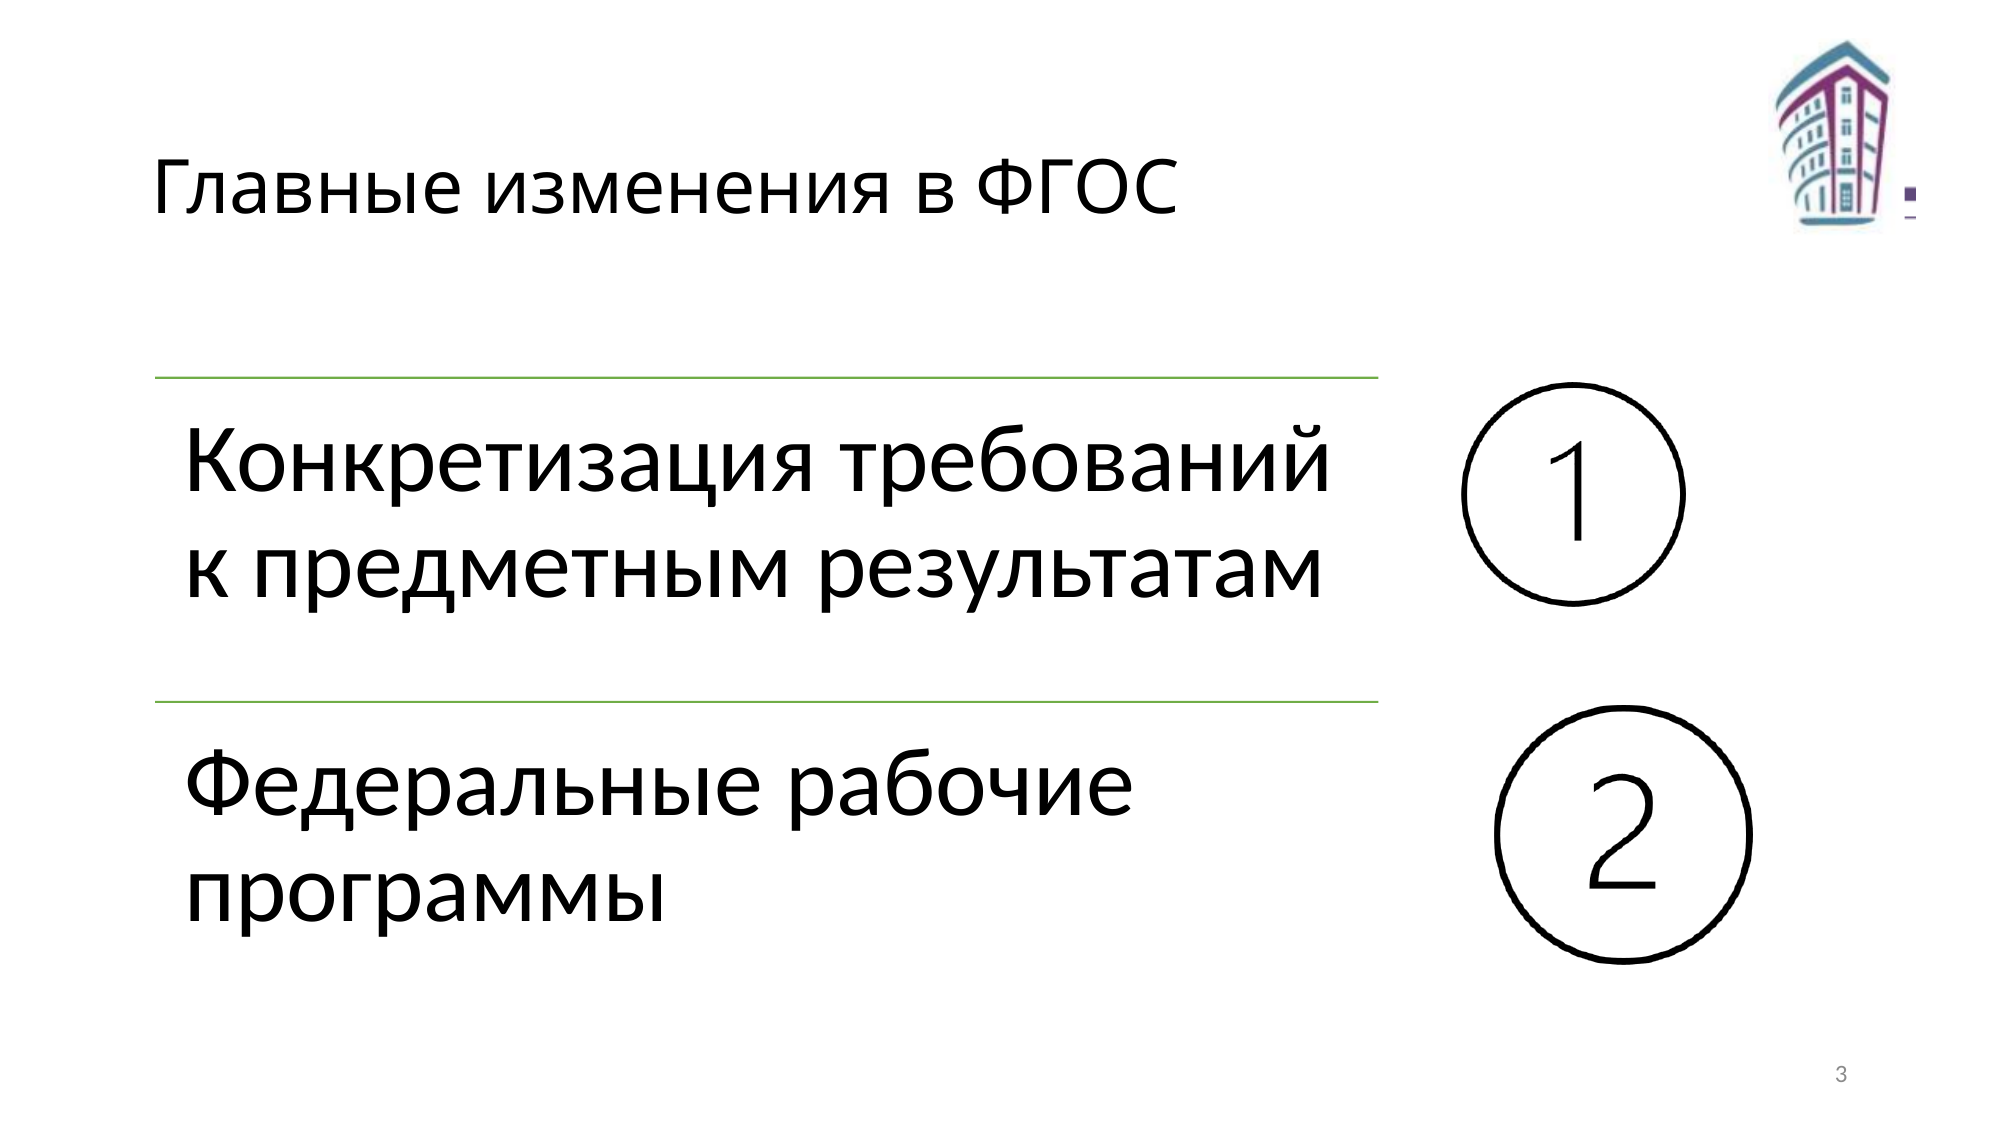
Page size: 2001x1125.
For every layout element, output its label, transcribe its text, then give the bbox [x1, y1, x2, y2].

slide_number 3 [1412, 1042, 1863, 1103]
picture [1431, 352, 1715, 636]
picture [1459, 670, 1787, 999]
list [155, 377, 1379, 1016]
title Главные изменения в ФГОС [136, 109, 1671, 269]
picture [1731, 38, 1916, 245]
